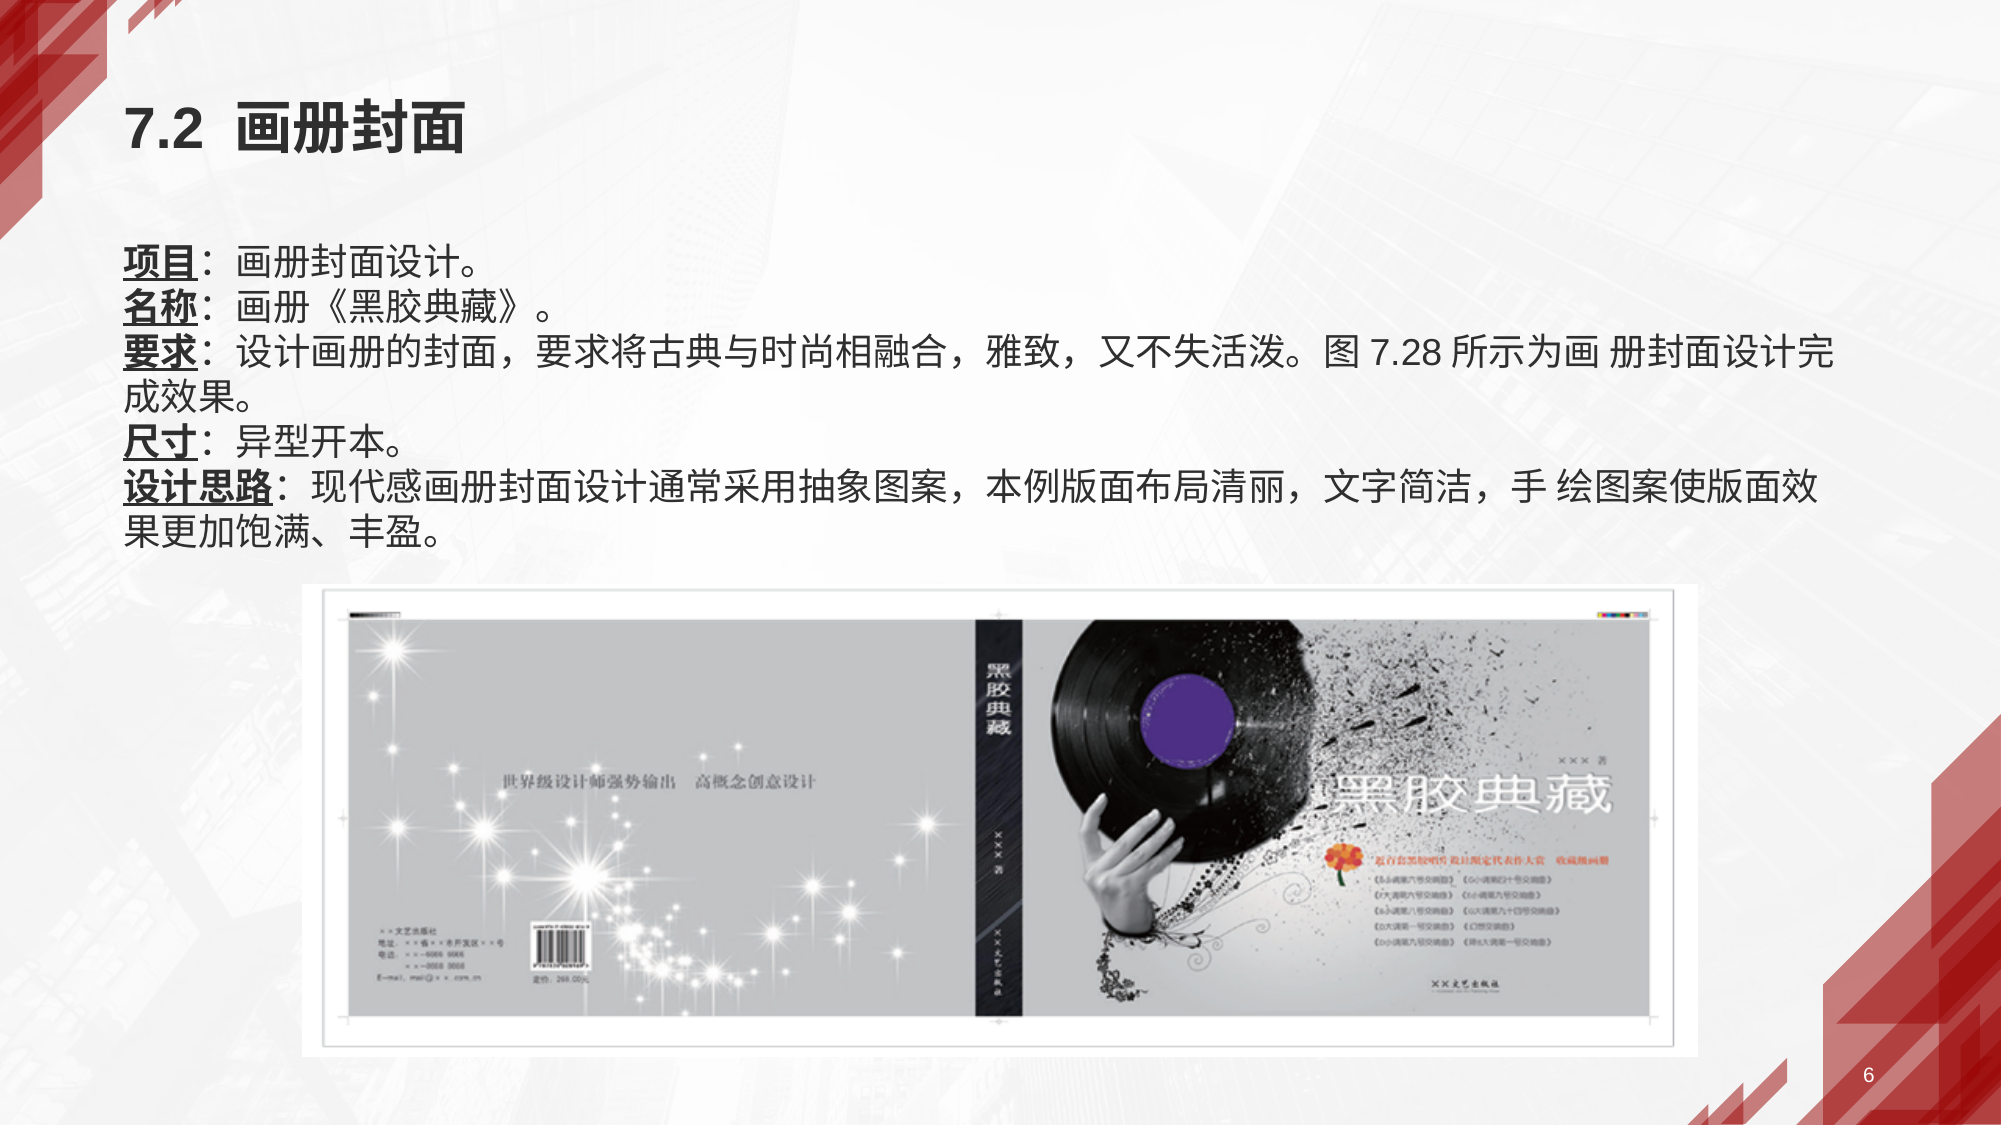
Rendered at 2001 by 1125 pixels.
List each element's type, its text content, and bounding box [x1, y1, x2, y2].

picture [302, 584, 1698, 1057]
slide_number 6 [1452, 1056, 1890, 1092]
text_box 项目：画册封面设计。 名称：画册《黑胶典藏》。 要求：设计画册的封面，要求将古典与时尚相融合，雅致，又不失活泼。图7.28所示为画 册封面设计完成效果。 尺寸：异型开本。 设计思路：现代感画册封面设计通常采用抽象图案，本例版面布局清丽，文字简洁，手 绘图案使版面效果更加饱满、丰盈。 [108, 230, 1867, 561]
title 7.2 画册封面 [108, 81, 1890, 169]
